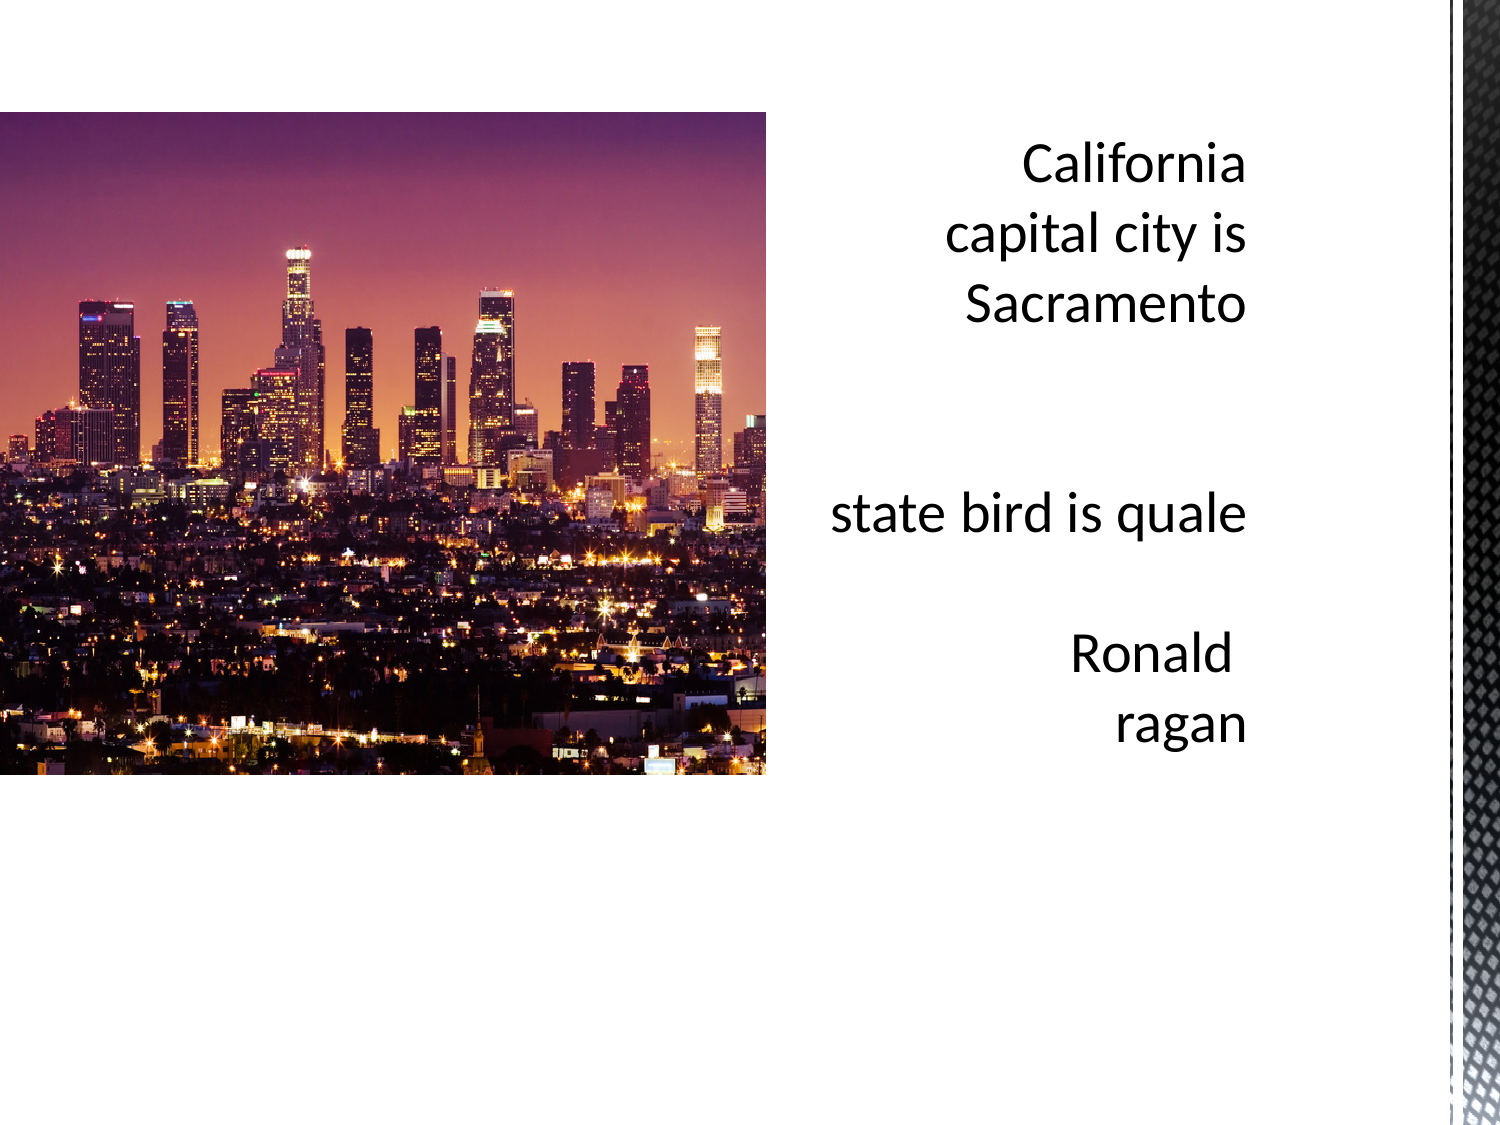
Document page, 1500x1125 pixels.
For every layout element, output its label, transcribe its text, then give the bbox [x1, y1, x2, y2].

picture [1447, 0, 1500, 1125]
picture [0, 112, 766, 776]
title California capital city is Sacramento state bird is quale Ronald ragan [800, 75, 1263, 1013]
